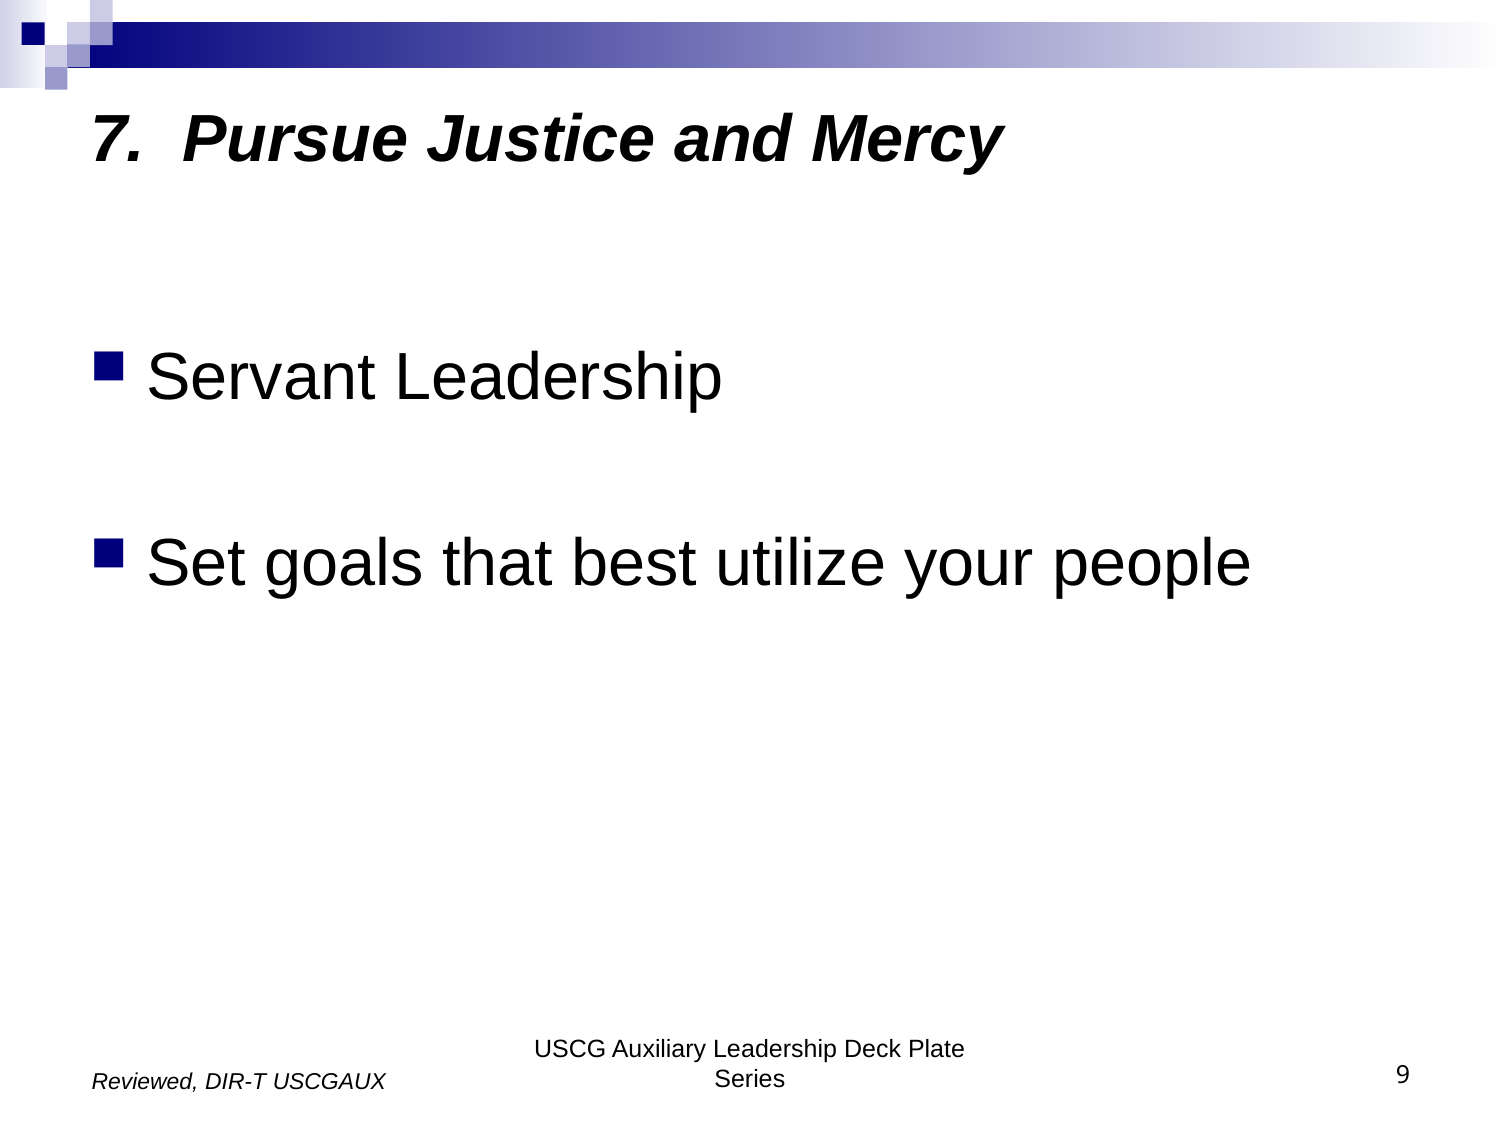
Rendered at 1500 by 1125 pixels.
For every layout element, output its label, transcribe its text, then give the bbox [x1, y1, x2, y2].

footer USCG Auxiliary Leadership Deck Plate Series [512, 1025, 988, 1100]
title 7. Pursue Justice and Mercy [75, 75, 1425, 195]
list Servant Leadership Set goals that best utilize your people [75, 324, 1425, 963]
text_box Reviewed, DIR-T USCGAUX [76, 1058, 402, 1102]
slide_number 9 [1074, 1025, 1425, 1100]
